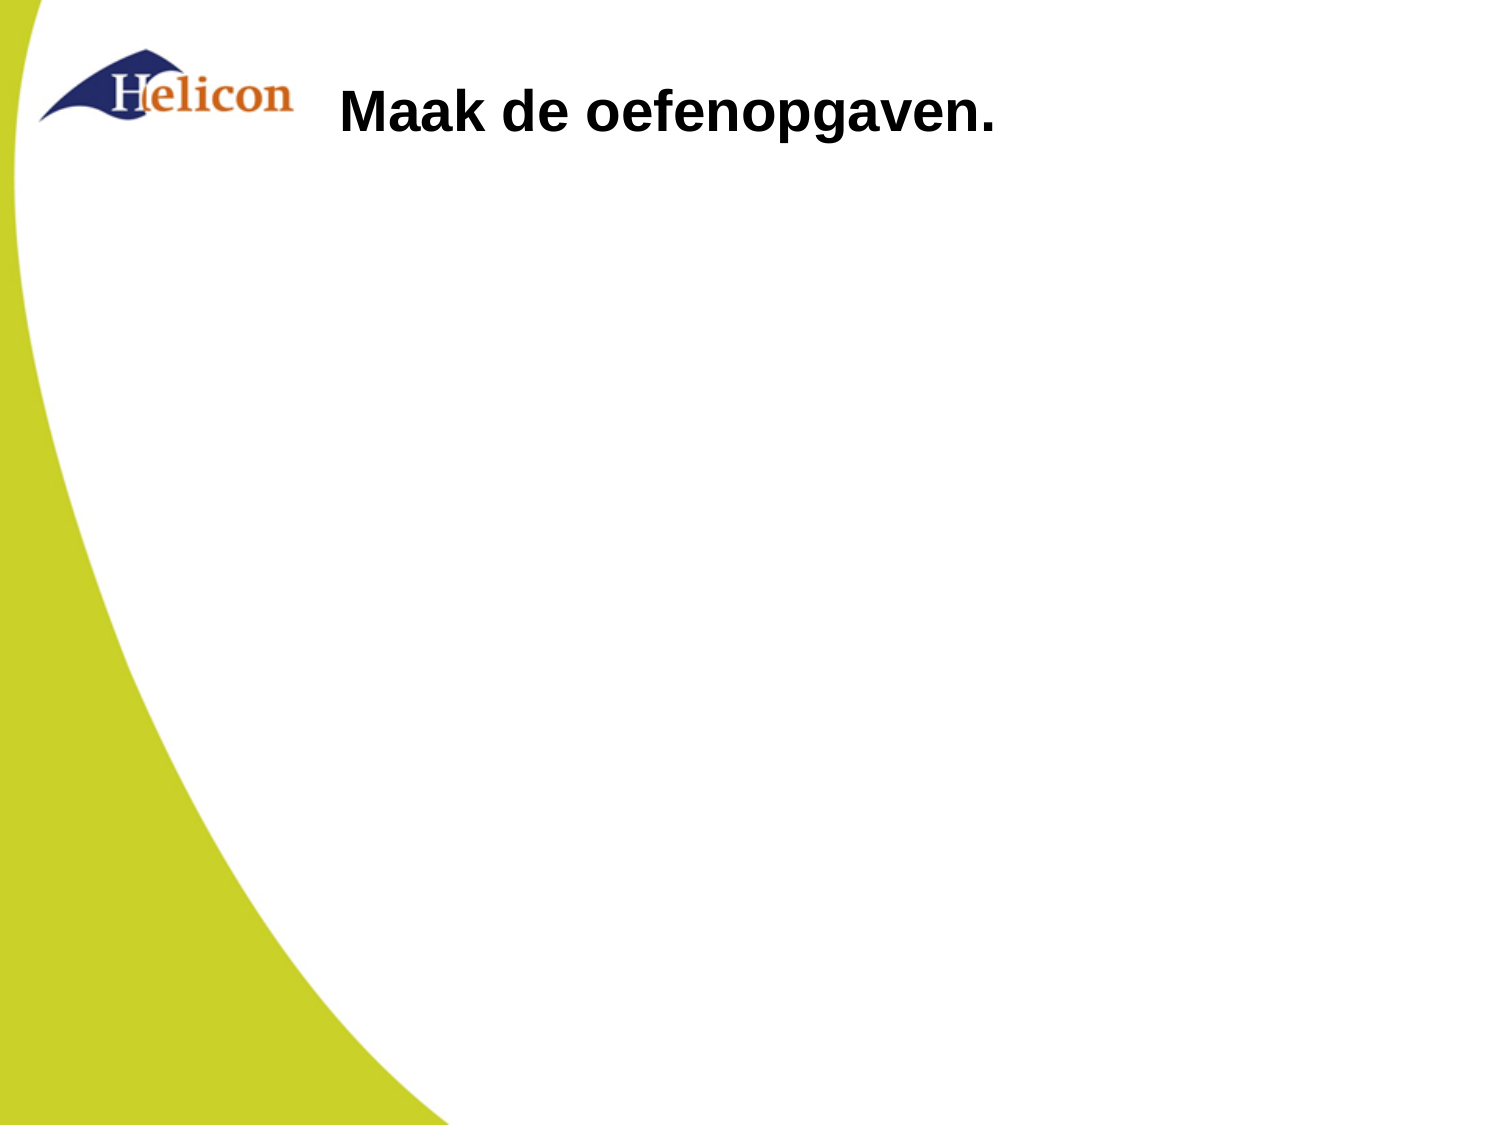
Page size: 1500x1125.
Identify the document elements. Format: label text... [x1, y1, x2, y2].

title Maak de oefenopgaven. [324, 54, 1415, 161]
picture [0, 0, 1500, 1125]
